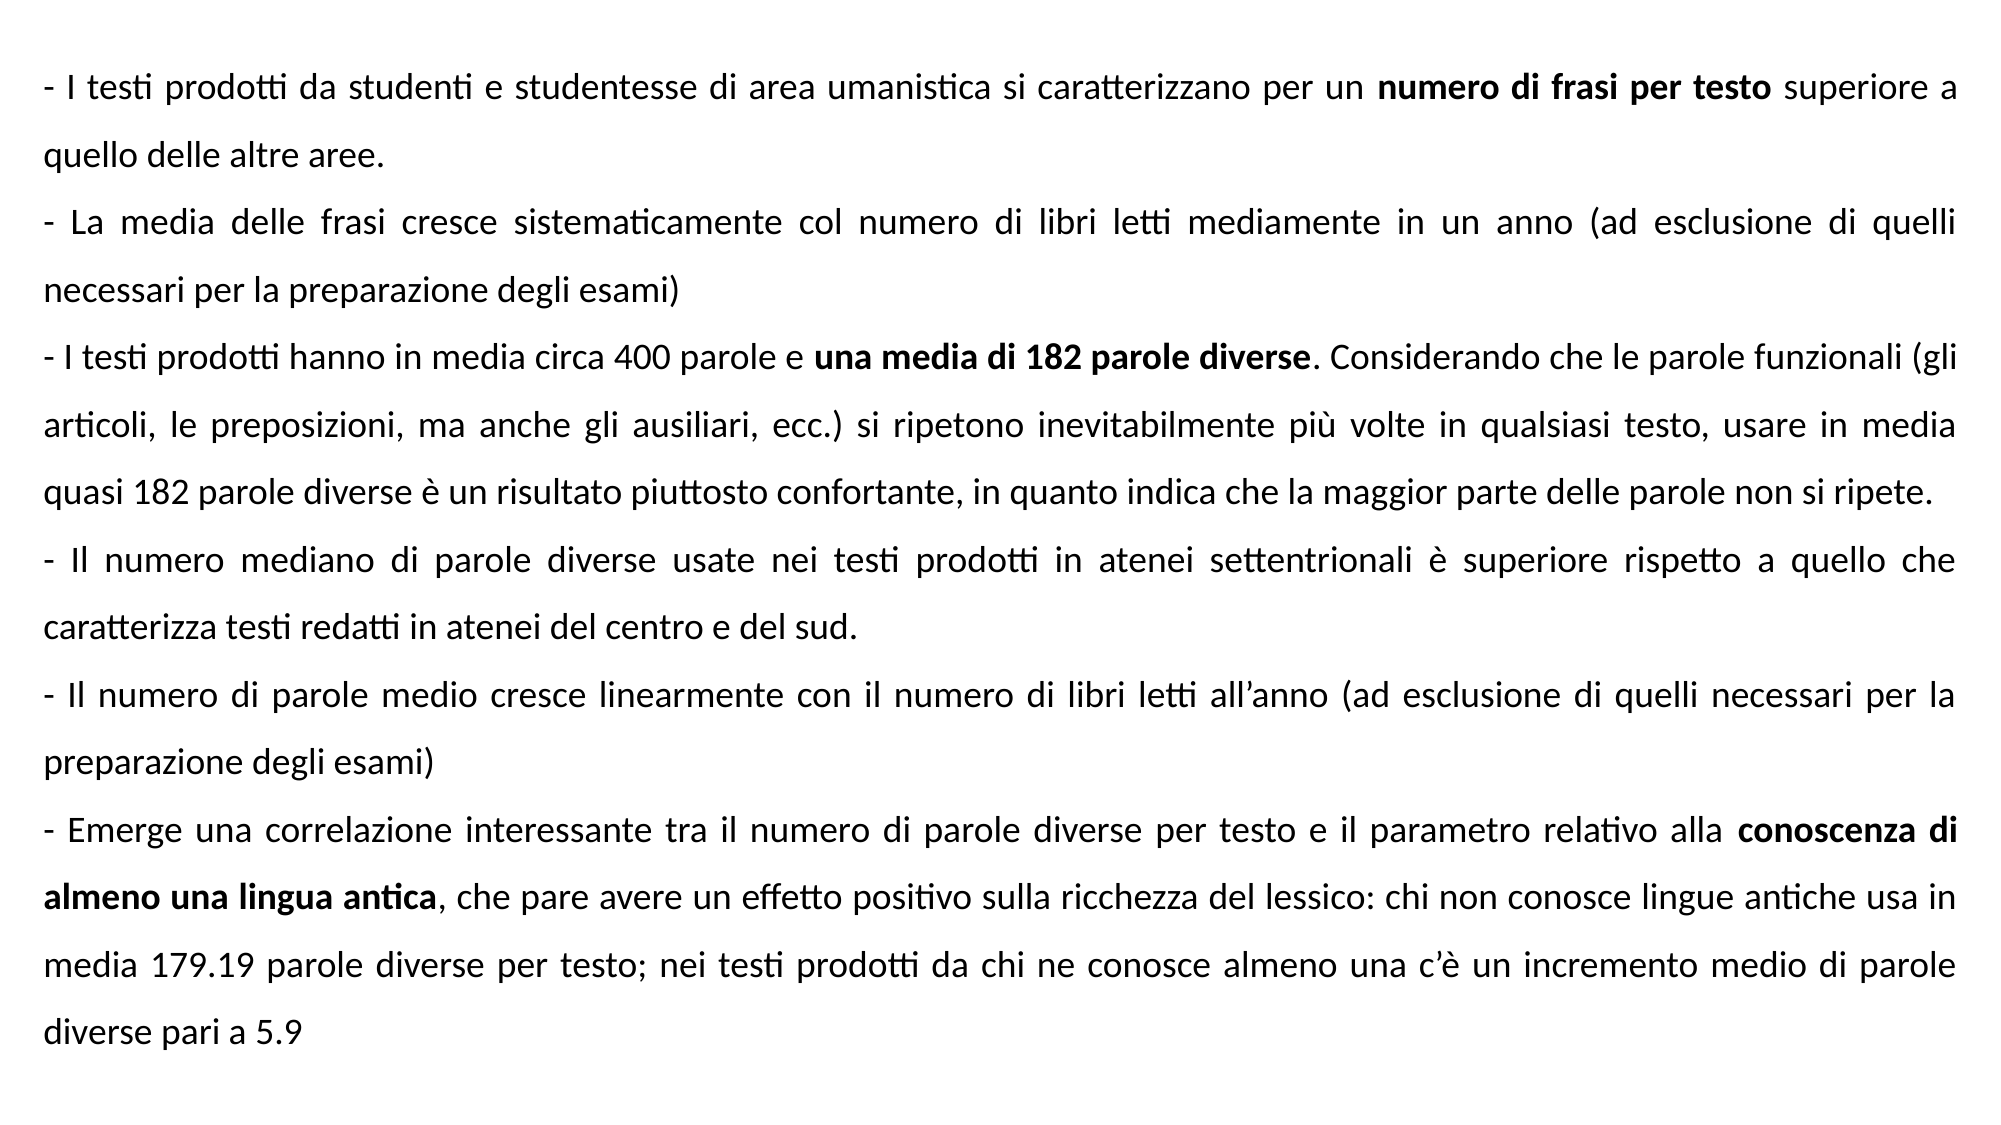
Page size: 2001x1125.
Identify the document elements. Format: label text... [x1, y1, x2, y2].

text_box - I testi prodotti da studenti e studentesse di area umanistica si caratterizzano per un numero di frasi per testo superiore a quello delle altre aree. - La media delle frasi cresce sistematicamente col numero di libri letti mediamente in un anno (ad esclusione di quelli necessari per la preparazione degli esami) - I testi prodotti hanno in media circa 400 parole e una media di 182 parole diverse. Considerando che le parole funzionali (gli articoli, le preposizioni, ma anche gli ausiliari, ecc.) si ripetono inevitabilmente più volte in qualsiasi testo, usare in media quasi 182 parole diverse è un risultato piuttosto confortante, in quanto indica che la maggior parte delle parole non si ripete. - Il numero mediano di parole diverse usate nei testi prodotti in atenei settentrionali è superiore rispetto a quello che caratterizza testi redatti in atenei del centro e del sud. - Il numero di parole medio cresce linearmente con il numero di libri letti all’anno (ad esclusione di quelli necessari per la preparazione degli esami) - Emerge una correlazione interessante tra il numero di parole diverse per testo e il parametro relativo alla conoscenza di almeno una lingua antica, che pare avere un effetto positivo sulla ricchezza del lessico: chi non conosce lingue antiche usa in media 179.19 parole diverse per testo; nei testi prodotti da chi ne conosce almeno una c’è un incremento medio di parole diverse pari a 5.9 [28, 32, 1974, 1060]
